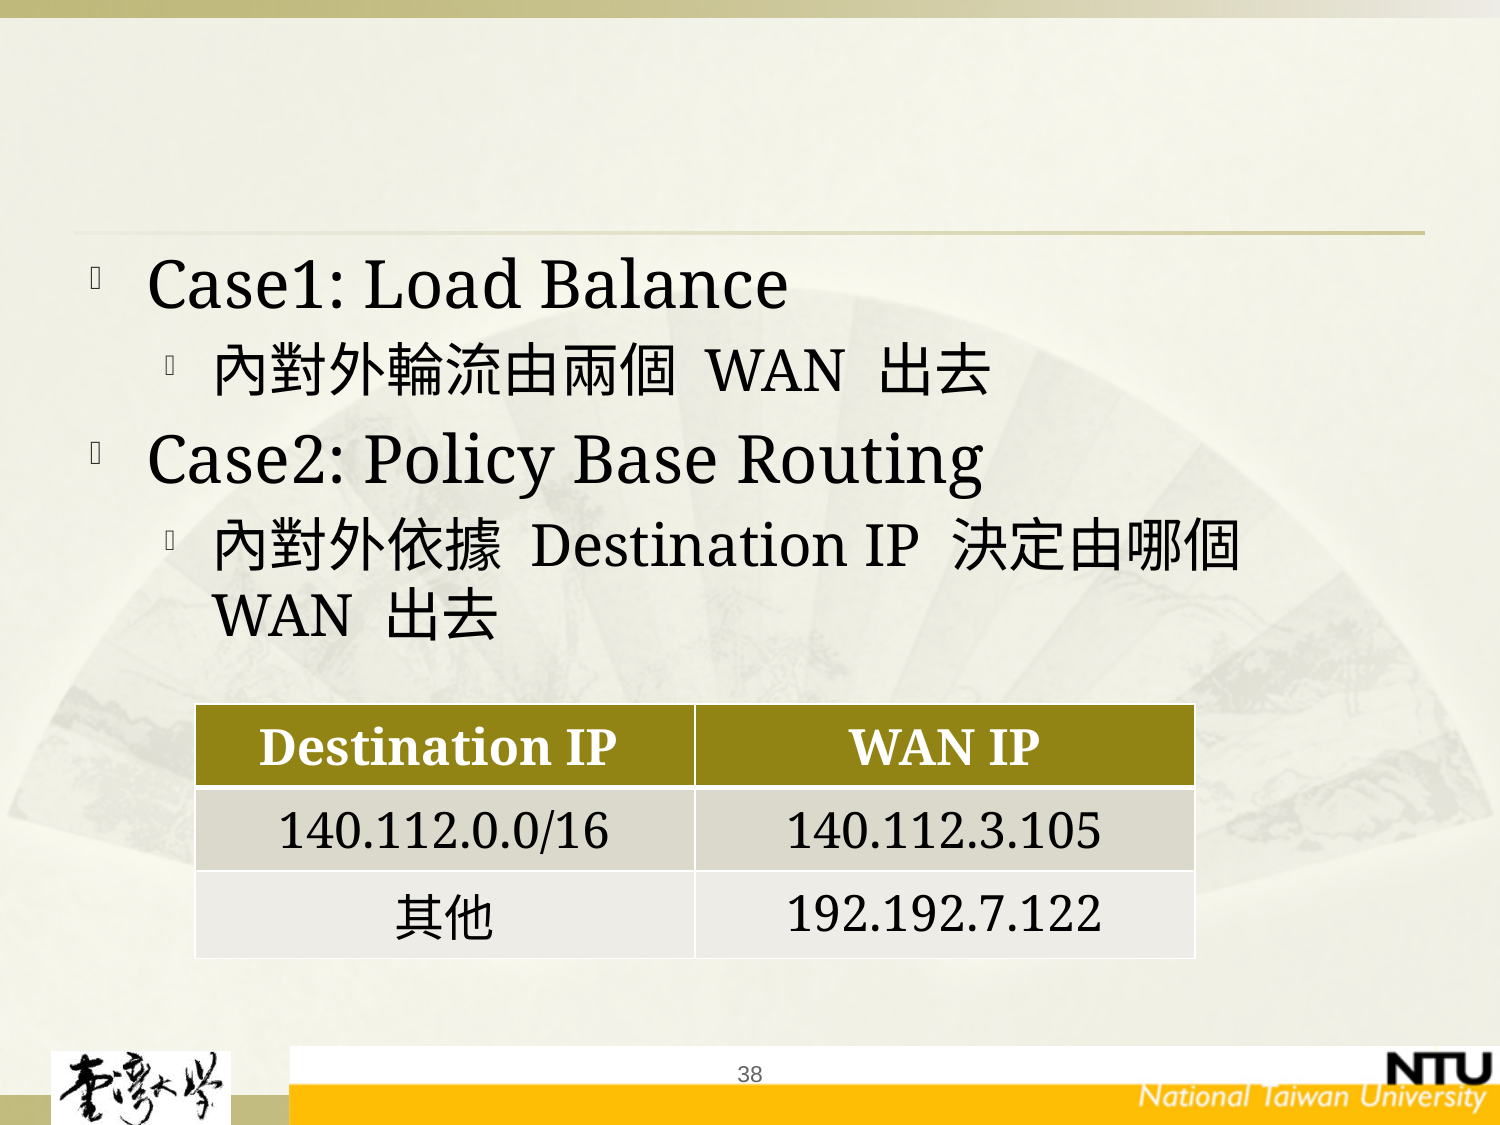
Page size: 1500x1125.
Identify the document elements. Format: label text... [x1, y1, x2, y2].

table_cell 其他 [196, 872, 694, 958]
picture [289, 1046, 1500, 1125]
list Case1: Load Balance 內對外輪流由兩個 WAN 出去 Case2: Policy Base Routing 內對外依據 Destination IP 決定由哪個 WAN 出去 [75, 234, 1425, 1032]
table_cell 140.112.3.105 [696, 790, 1194, 870]
table_cell 140.112.0.0/16 [196, 790, 694, 870]
table_header WAN IP [696, 705, 1194, 785]
picture [51, 1051, 231, 1125]
slide_number 38 [675, 1050, 825, 1097]
table_header Destination IP [196, 705, 694, 785]
table_cell 192.192.7.122 [696, 872, 1194, 958]
